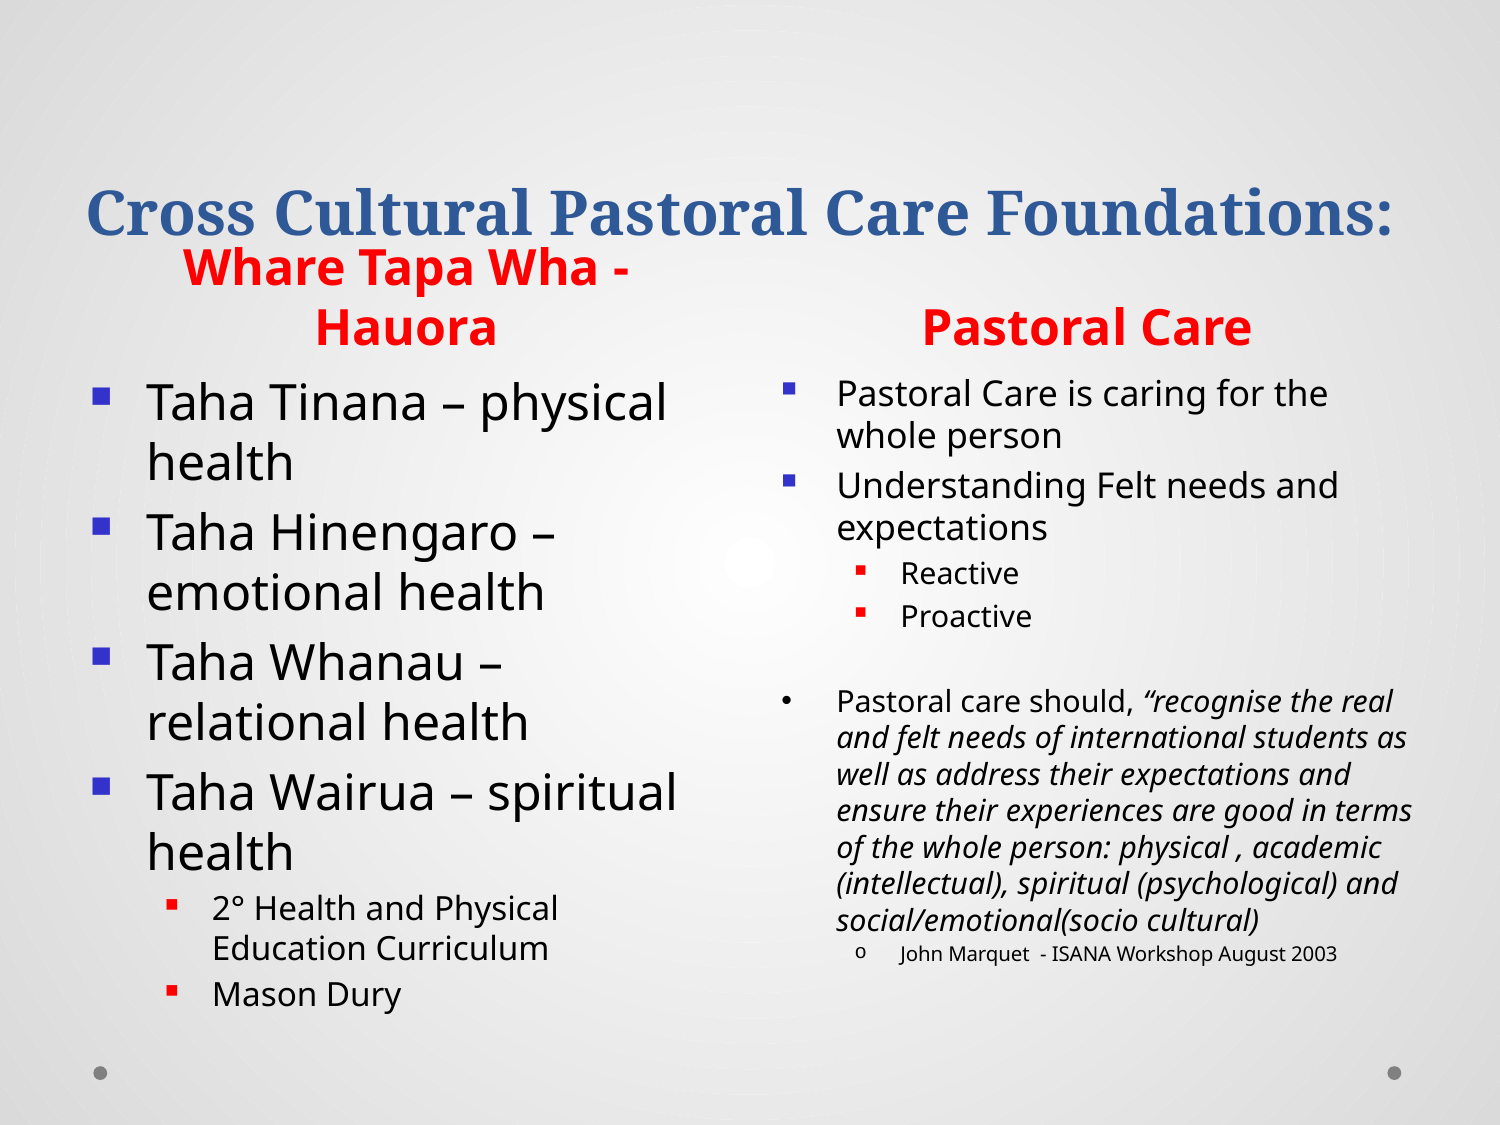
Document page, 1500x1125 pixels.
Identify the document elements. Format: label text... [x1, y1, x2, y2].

list Taha Tinana – physical health Taha Hinengaro – emotional health Taha Whanau – relational health Taha Wairua – spiritual health 2° Health and Physical Education Curriculum Mason Dury [75, 363, 738, 1005]
list Whare Tapa Wha - Hauora [75, 262, 738, 363]
list Pastoral Care is caring for the whole person Understanding Felt needs and expectations Reactive Proactive Pastoral care should, “recognise the real and felt needs of international students as well as address their expectations and ensure their experiences are good in terms of the whole person: physical , academic (intellectual), spiritual (psychological) and social/emotional(socio cultural) John Marquet - ISANA Workshop August 2003 [766, 363, 1430, 1005]
list Pastoral Care [762, 262, 1426, 363]
title Cross Cultural Pastoral Care Foundations: [64, 113, 1415, 377]
